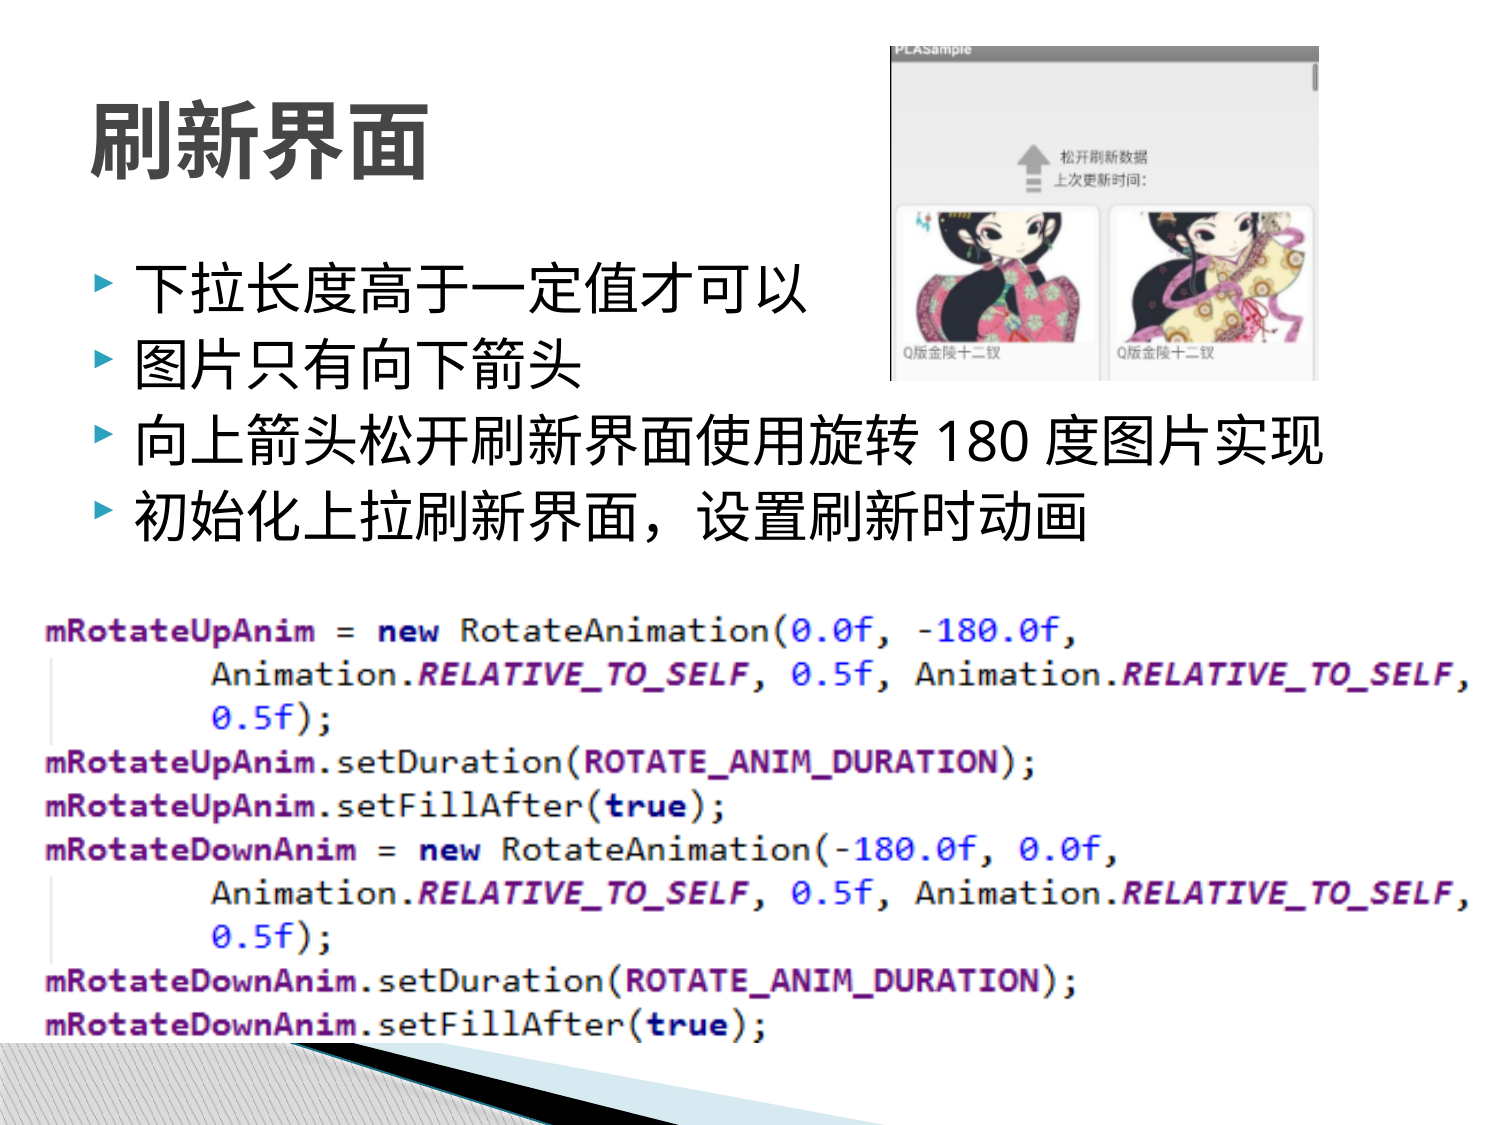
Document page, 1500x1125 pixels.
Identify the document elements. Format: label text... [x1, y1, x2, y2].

list 下拉长度高于一定值才可以 图片只有向下箭头 向上箭头松开刷新界面使用旋转180度图片实现 初始化上拉刷新界面，设置刷新时动画 [58, 246, 1409, 610]
picture [890, 46, 1319, 381]
picture [0, 610, 1500, 1044]
title 刷新界面 [75, 45, 1425, 233]
